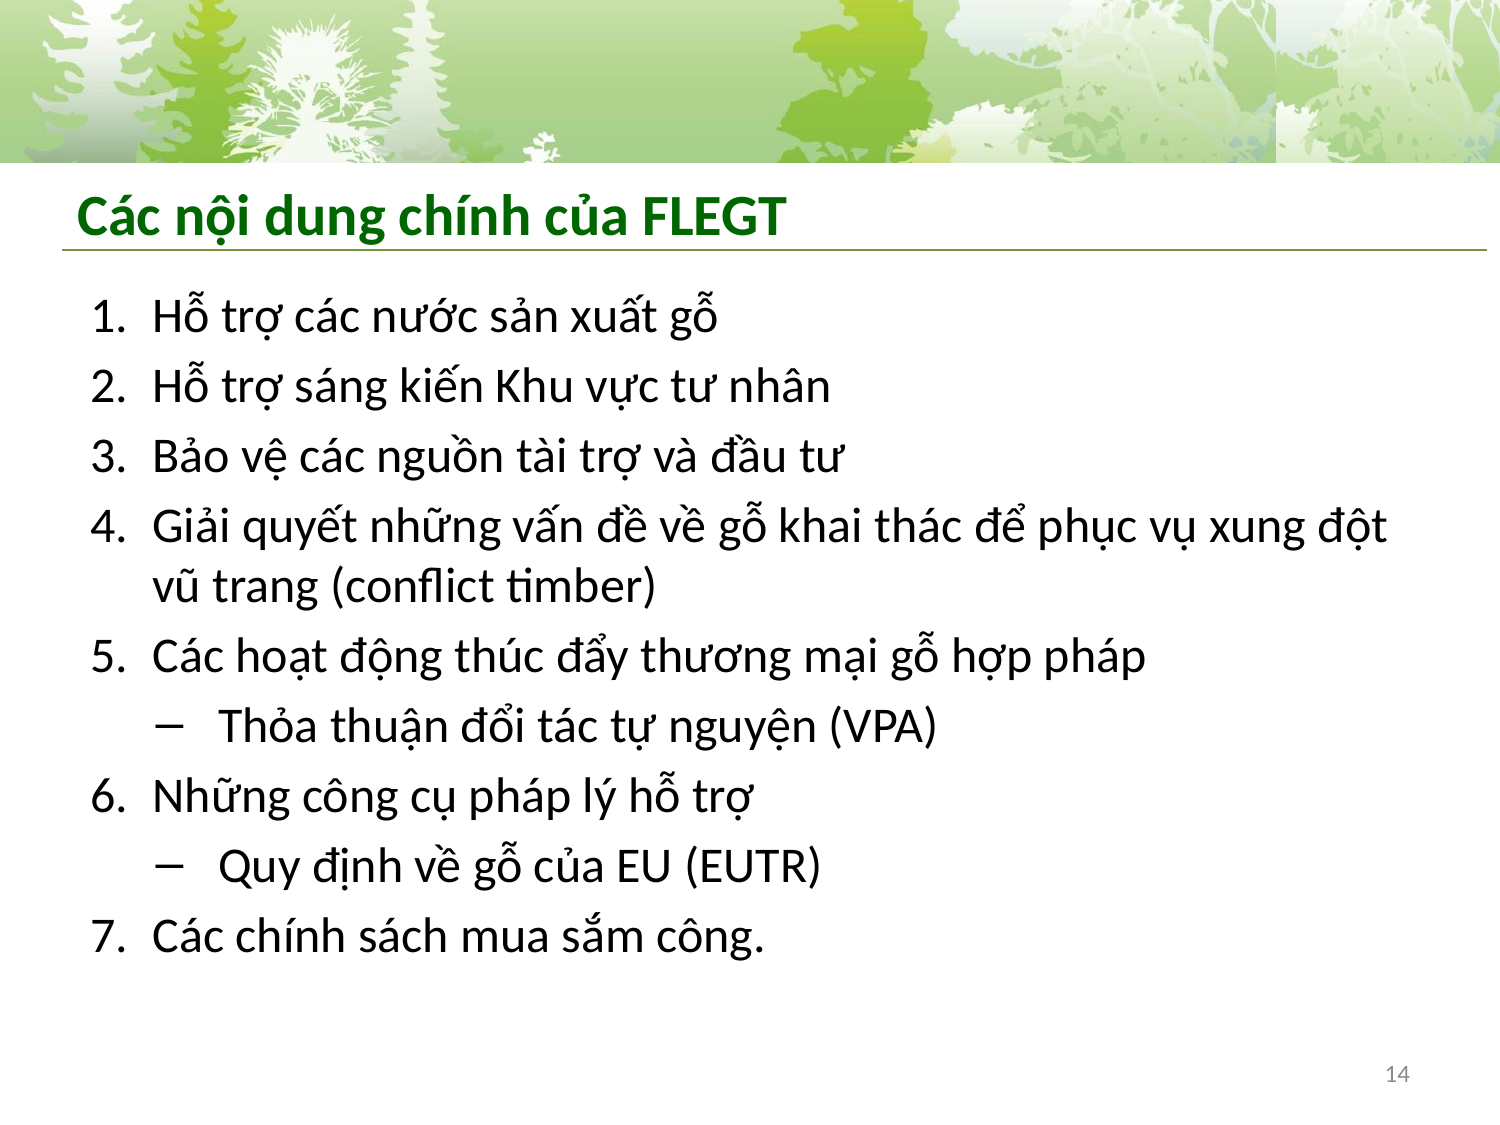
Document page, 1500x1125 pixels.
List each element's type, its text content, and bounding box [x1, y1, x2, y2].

slide_number 14 [1074, 1042, 1425, 1103]
list Hỗ trợ các nước sản xuất gỗ Hỗ trợ sáng kiến Khu vực tư nhân Bảo vệ các nguồn tài trợ và đầu tư Giải quyết những vấn đề về gỗ khai thác để phục vụ xung đột vũ trang (conflict timber) Các hoạt động thúc đẩy thương mại gỗ hợp pháp Thỏa thuận đổi tác tự nguyện (VPA) Những công cụ pháp lý hỗ trợ Quy định về gỗ của EU (EUTR) Các chính sách mua sắm công. [75, 275, 1425, 1005]
picture [0, 0, 1500, 163]
title Các nội dung chính của FLEGT [62, 174, 1350, 250]
